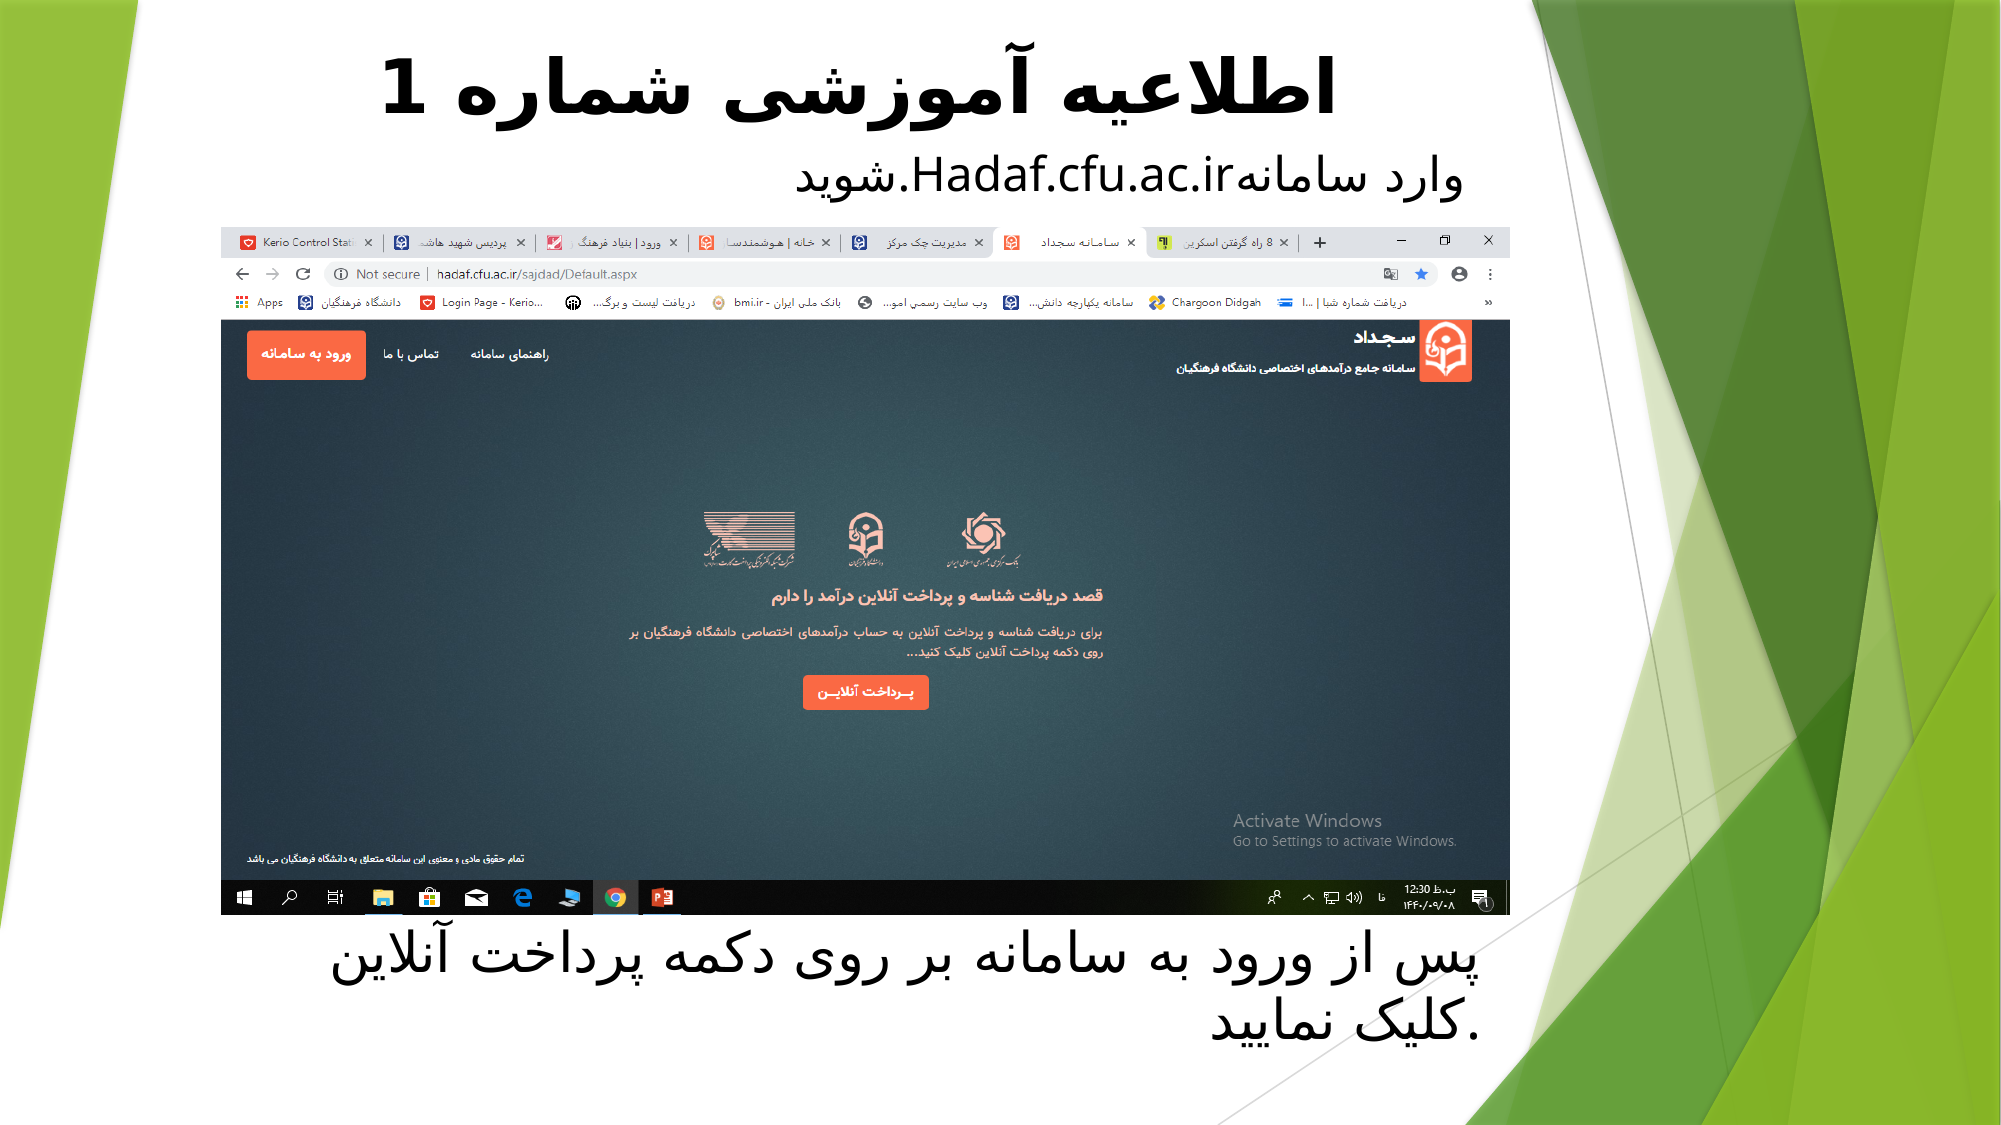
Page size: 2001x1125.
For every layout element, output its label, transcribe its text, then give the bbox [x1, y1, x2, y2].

picture [221, 227, 1511, 915]
title اطلاعیه آموزشی شماره 1 [221, 43, 1496, 135]
subtitle شوید.Hadaf.cfu.ac.irوارد سامانه پس از ورود به سامانه بر روی دکمه پرداخت آنلاین کلیک نمایید. [204, 135, 1496, 1065]
